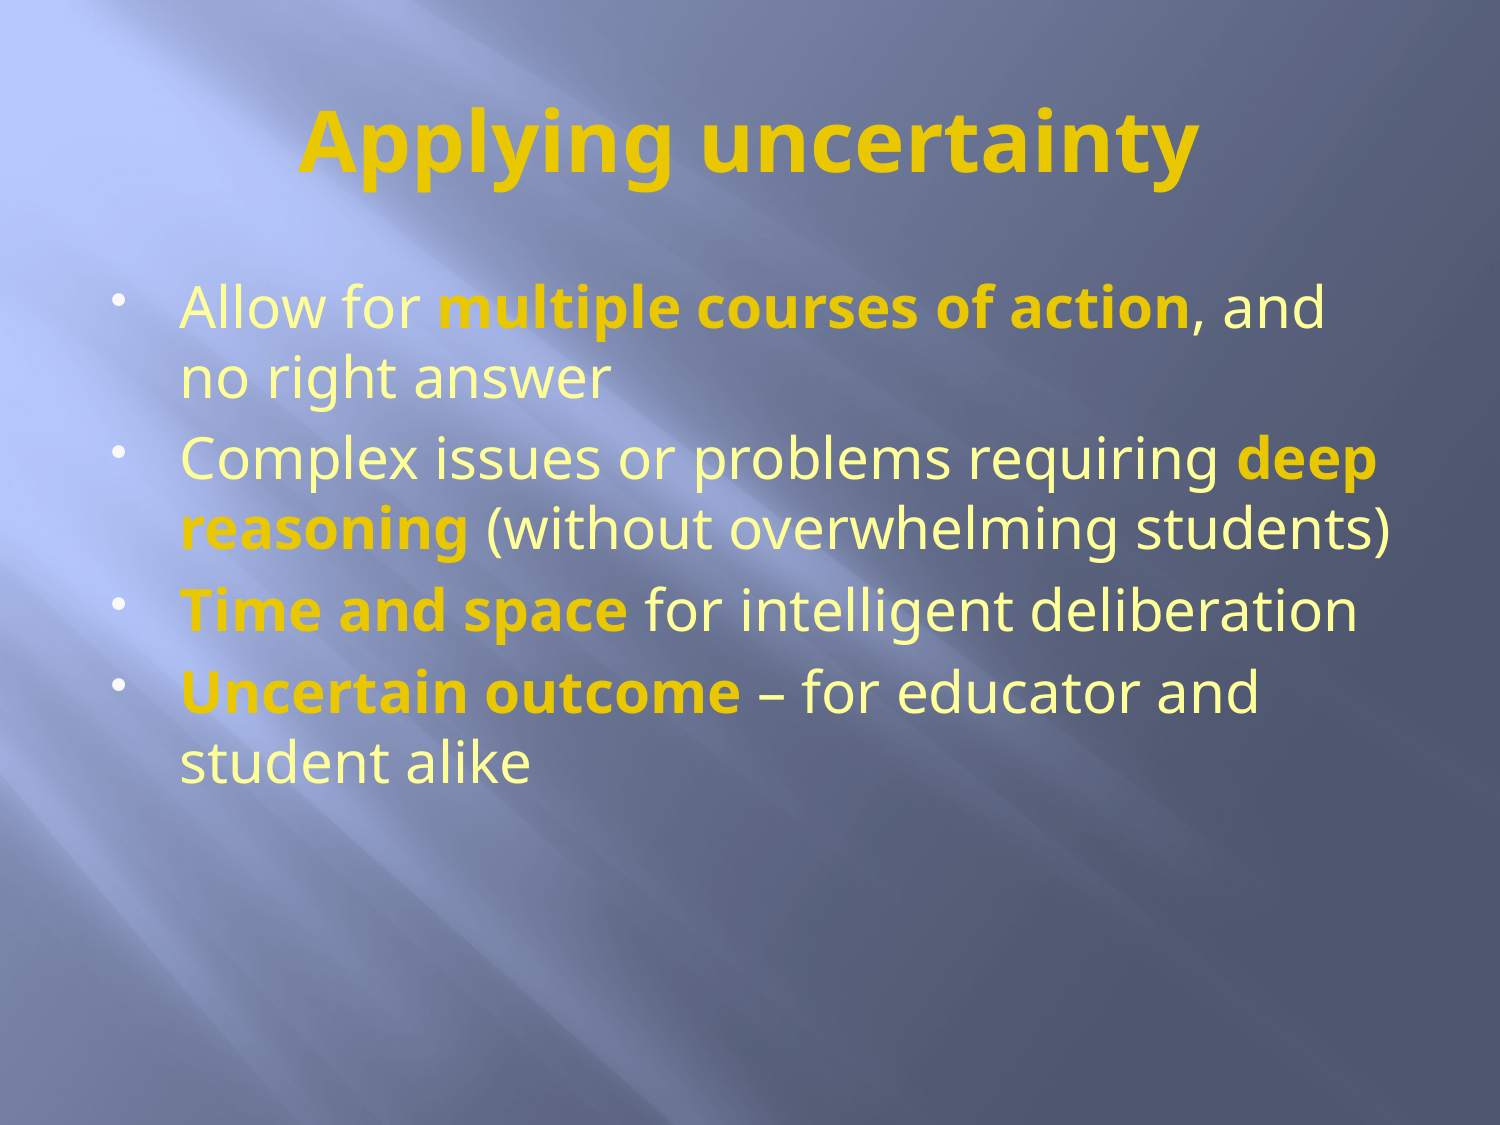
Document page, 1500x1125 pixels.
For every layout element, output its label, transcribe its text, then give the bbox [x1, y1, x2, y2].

list Allow for multiple courses of action, and no right answer Complex issues or problems requiring deep reasoning (without overwhelming students) Time and space for intelligent deliberation Uncertain outcome – for educator and student alike [75, 262, 1425, 1035]
title Applying uncertainty [75, 45, 1425, 233]
